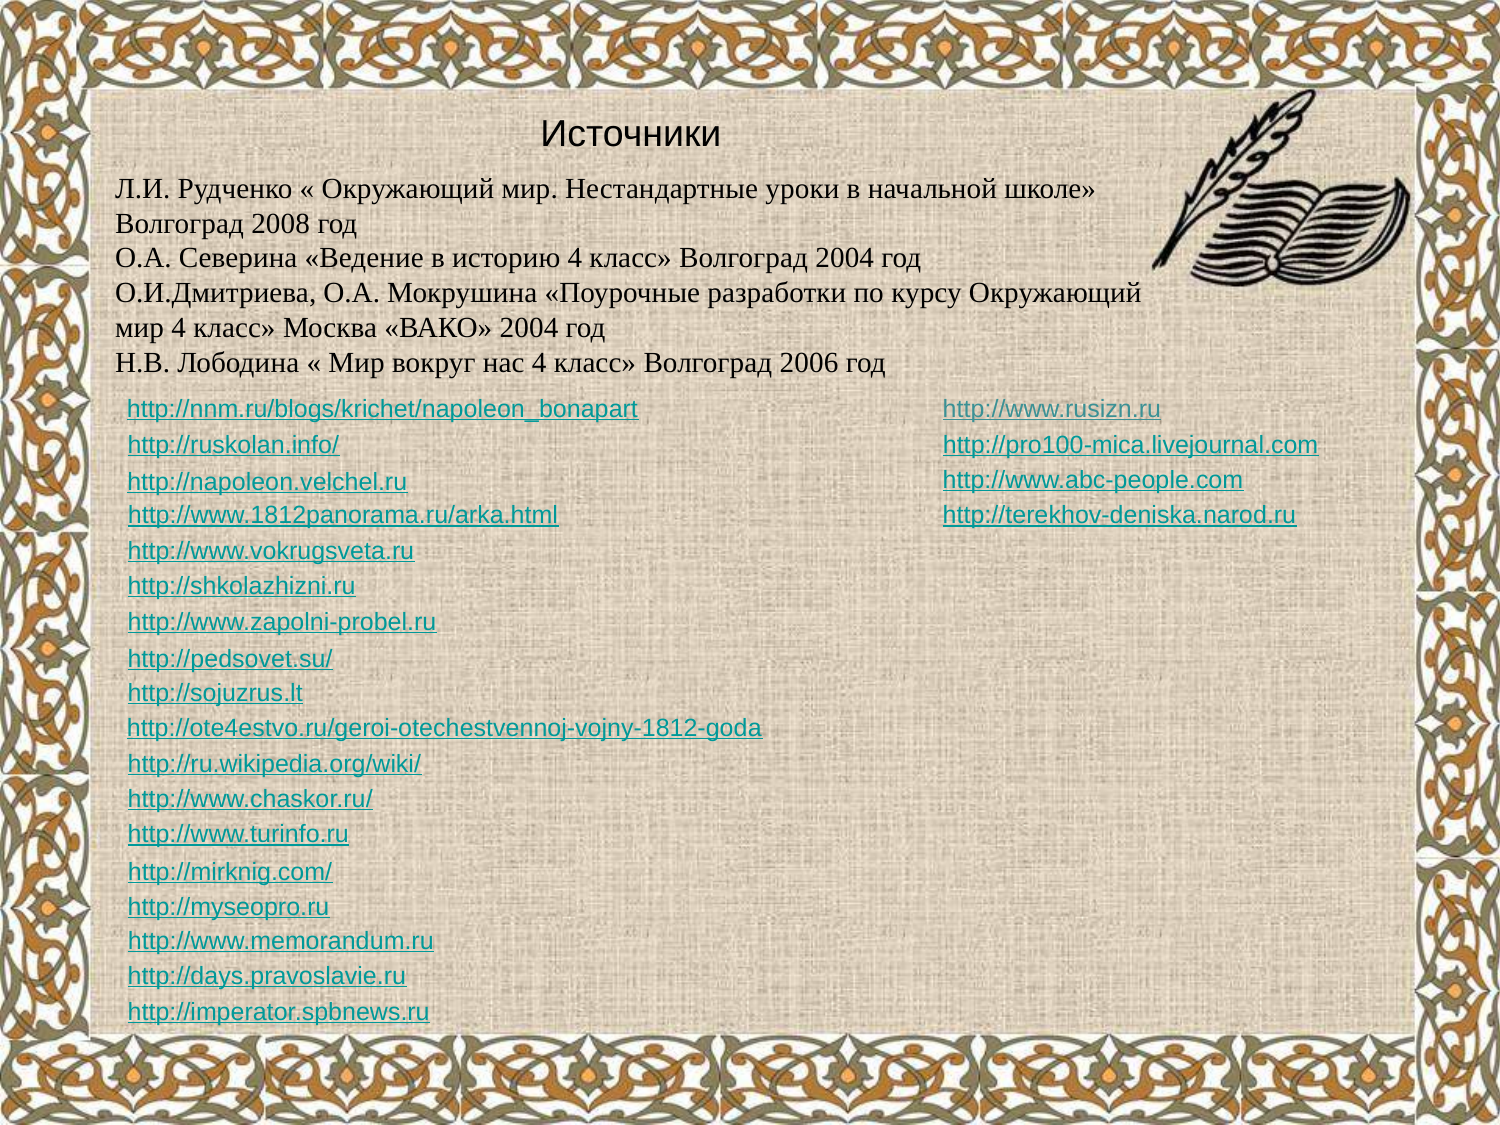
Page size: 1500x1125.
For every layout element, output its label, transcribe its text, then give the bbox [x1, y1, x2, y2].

text_box http://www.rusizn.ru [927, 385, 1177, 430]
text_box http://ote4estvo.ru/geroi-otechestvennoj-vojny-1812-goda [112, 704, 863, 749]
text_box http://pro100-mica.livejournal.com [928, 420, 1335, 466]
text_box http://mirknig.com/ [113, 847, 348, 893]
text_box http://www.vokrugsveta.ru [113, 537, 430, 572]
text_box http://myseopro.ru [112, 883, 345, 928]
text_box http://www.zapolni-probel.ru [112, 597, 453, 643]
text_box http://imperator.spbnews.ru [112, 987, 446, 1033]
text_box http://shkolazhizni.ru [112, 562, 372, 597]
text_box http://nnm.ru/blogs/krichet/napoleon_bonapart [112, 385, 927, 430]
text_box http://www.abc-people.com [927, 456, 1259, 491]
text_box Л.И. Рудченко « Окружающий мир. Нестандартные уроки в начальной школе» Волгоград 2008 год О.А. Северина «Ведение в историю 4 класс» Волгоград 2004 год О.И.Дмитриева, О.А. Мокрушина «Поурочные разработки по курсу Окружающий мир 4 класс» Москва «ВАКО» 2004 год Н.В. Лободина « Мир вокруг нас 4 класс» Волгоград 2006 год [100, 161, 1199, 432]
picture [0, 0, 1500, 1125]
text_box http://ru.wikipedia.org/wiki/ [112, 749, 437, 785]
text_box http://www.turinfo.ru [112, 810, 365, 856]
text_box http://napoleon.velchel.ru [112, 457, 423, 503]
text_box http://ruskolan.info/ [112, 420, 355, 457]
text_box http://pedsovet.su/ [112, 643, 348, 680]
text_box http://www.memorandum.ru [113, 916, 450, 962]
text_box http://days.pravoslavie.ru [112, 952, 422, 987]
text_box http://terekhov-deniska.narod.ru [927, 491, 1313, 537]
text_box http://www.1812panorama.ru/arka.html [113, 491, 574, 537]
text_box http://www.chaskor.ru/ [113, 775, 389, 820]
text_box Источники [525, 101, 739, 162]
text_box http://sojuzrus.lt [112, 668, 319, 714]
